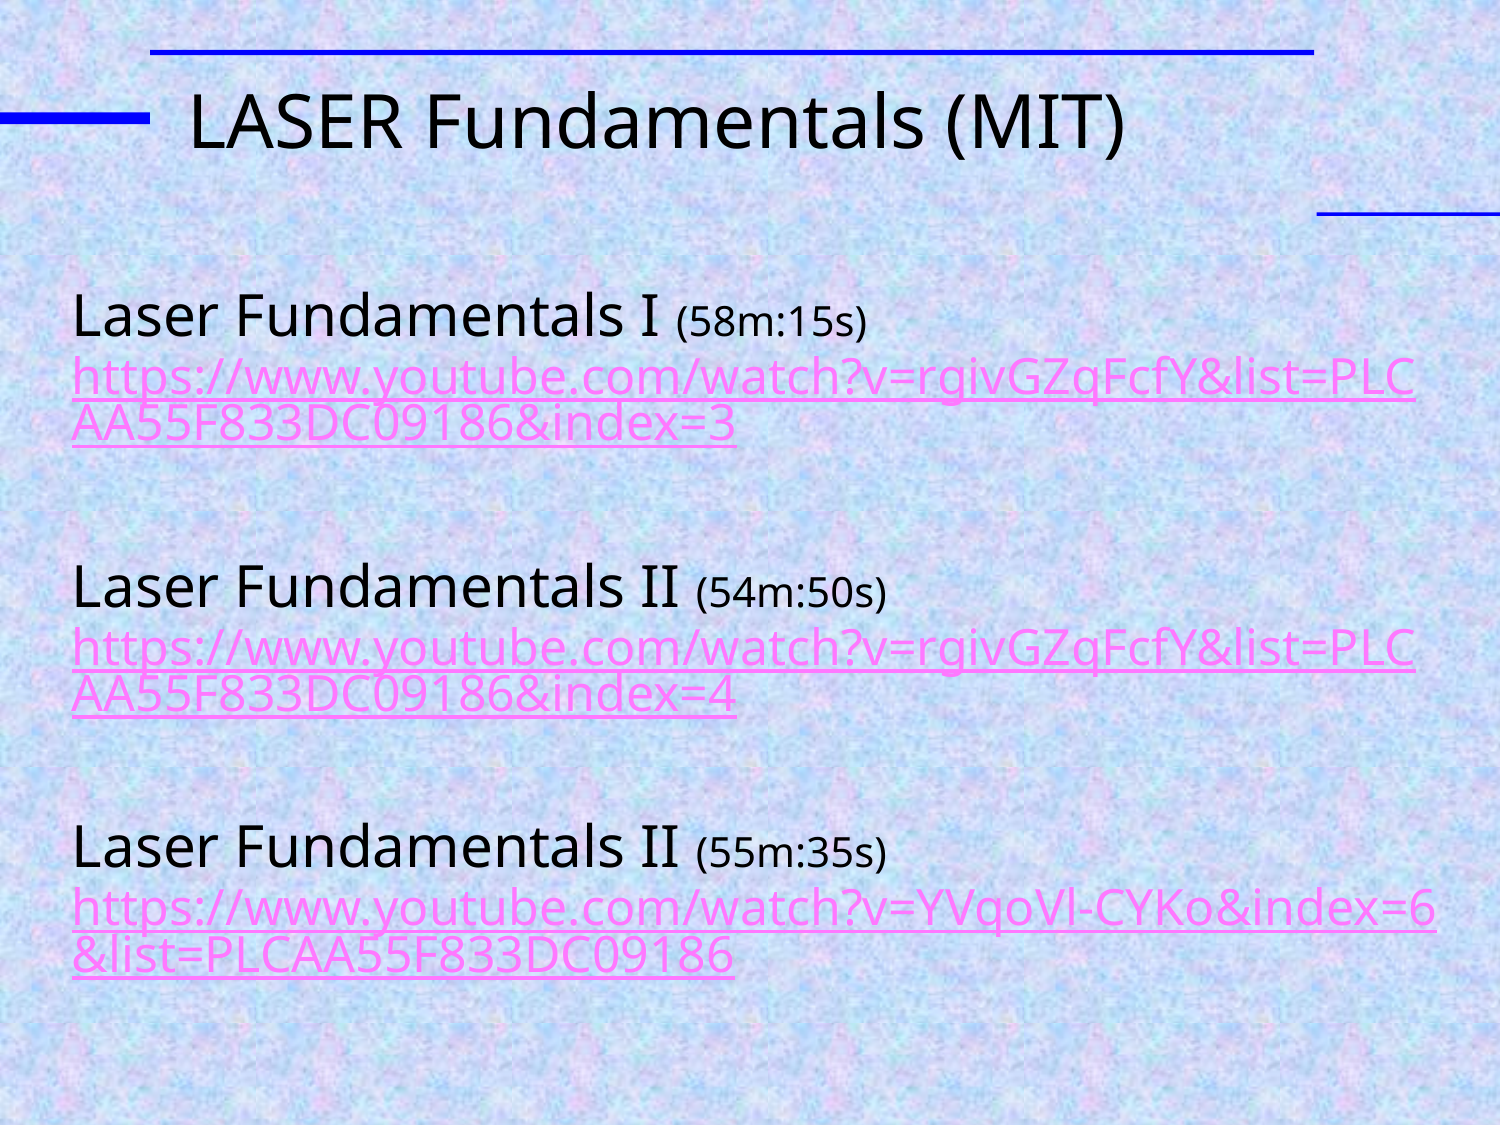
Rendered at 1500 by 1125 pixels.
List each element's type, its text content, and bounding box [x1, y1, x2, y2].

text_box Laser Fundamentals I (58m:15s) https://www.youtube.com/watch?v=rgivGZqFcfY&list=PLCAA55F833DC09186&index=3 [71, 288, 1448, 487]
text_box Laser Fundamentals II (55m:35s) https://www.youtube.com/watch?v=YVqoVl-CYKo&index=6&list=PLCAA55F833DC09186 [71, 819, 1448, 1019]
picture [0, 0, 1500, 1125]
text_box Laser Fundamentals II (54m:50s) https://www.youtube.com/watch?v=rgivGZqFcfY&list=PLCAA55F833DC09186&index=4 [71, 559, 1448, 758]
title LASER Fundamentals (MIT) [187, 87, 1276, 188]
